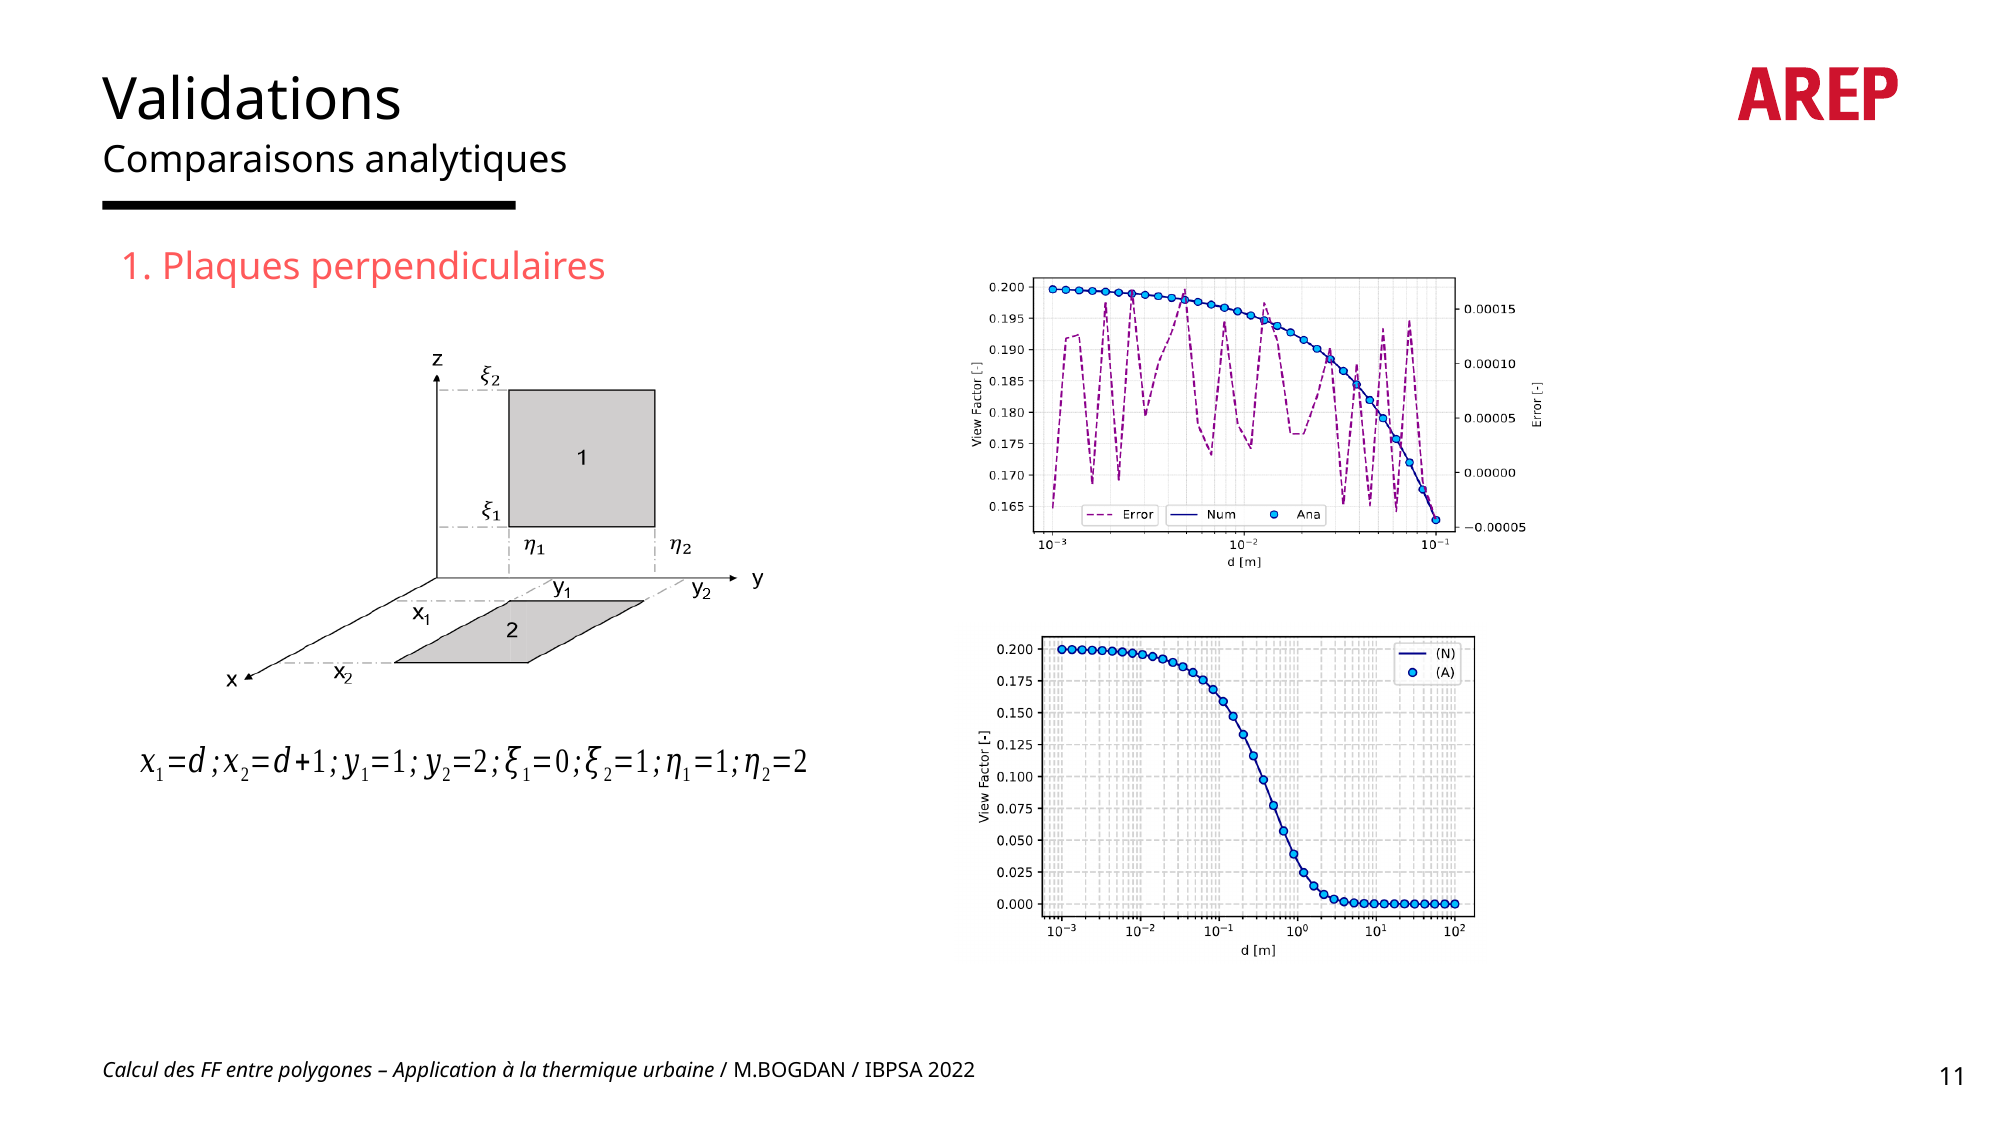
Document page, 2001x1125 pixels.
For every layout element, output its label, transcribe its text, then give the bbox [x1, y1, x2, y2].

picture [954, 252, 1563, 575]
slide_number 11 [1929, 1062, 1977, 1093]
picture [954, 622, 1487, 964]
list Comparaisons analytiques [102, 135, 1284, 181]
picture [168, 308, 778, 722]
title Validations [102, 68, 1284, 133]
text_box 1. Plaques perpendiculaires [105, 234, 742, 295]
